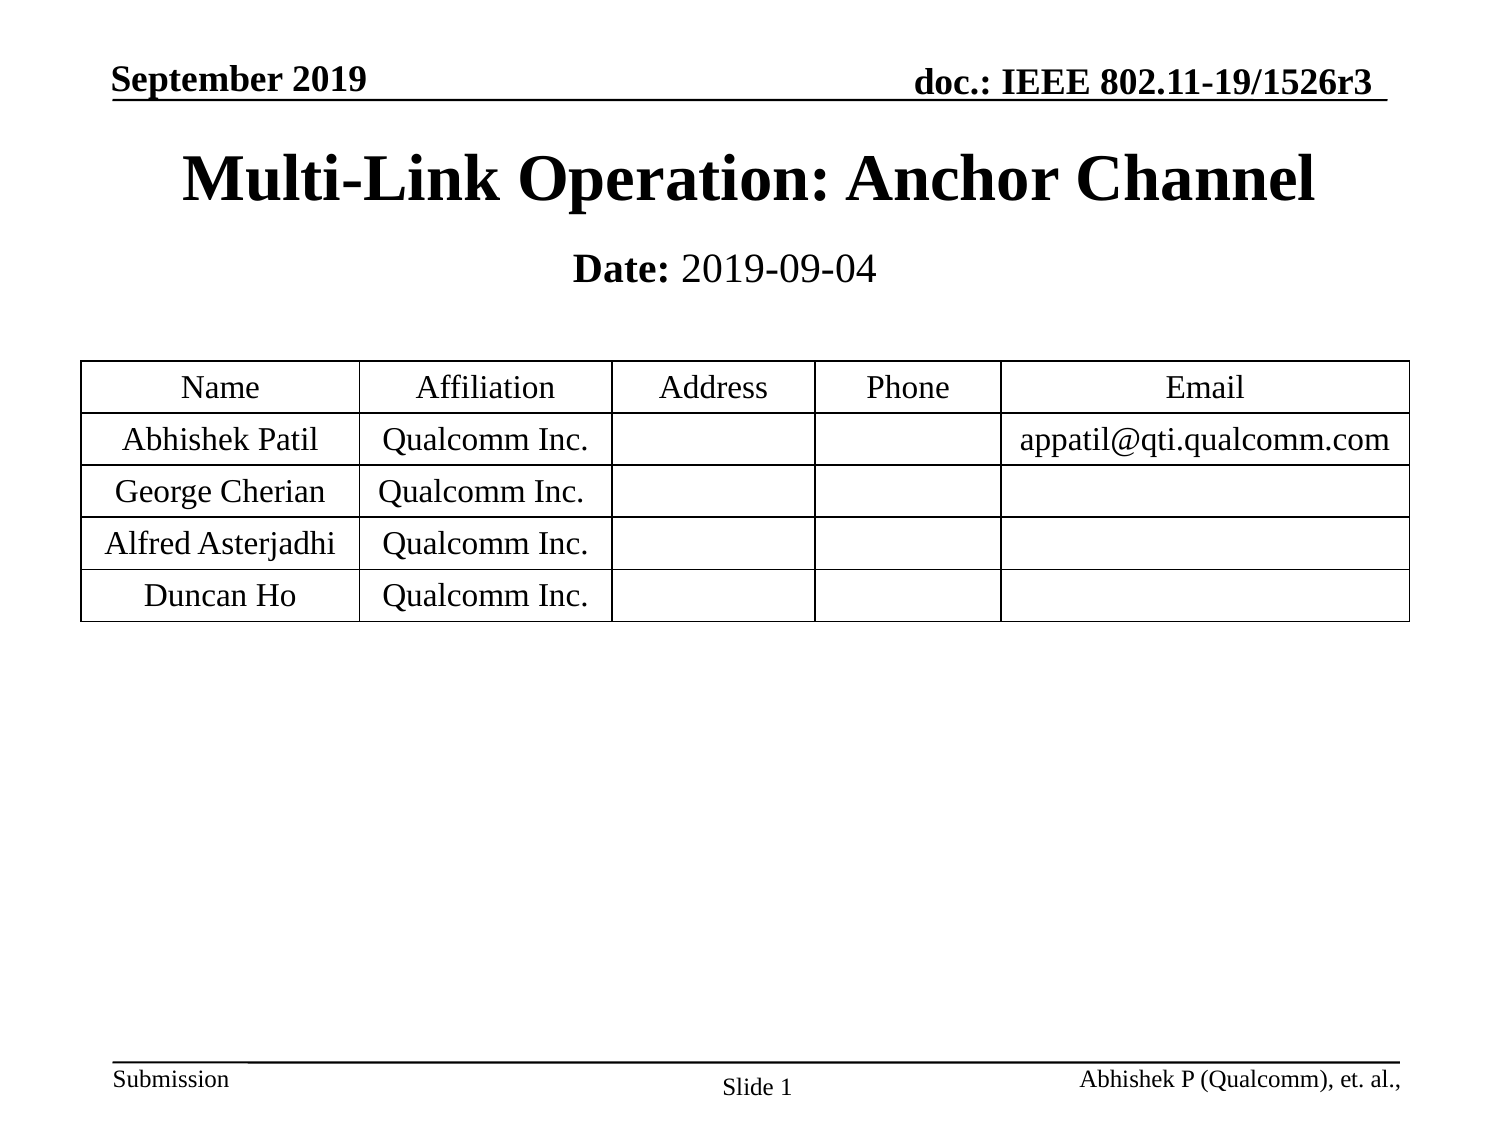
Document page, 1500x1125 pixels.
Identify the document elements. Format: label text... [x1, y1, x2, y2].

slide_number Slide 1 [713, 1069, 802, 1101]
table_header Phone [816, 362, 1000, 412]
footer Abhishek P (Qualcomm), et. al., [949, 1061, 1402, 1093]
table_cell Qualcomm Inc. [360, 518, 611, 569]
text_box Date: 2019-09-04 [87, 233, 1363, 296]
table_cell [816, 414, 1000, 464]
table_cell Abhishek Patil [82, 414, 359, 464]
table_header Name [82, 362, 359, 412]
table_cell Qualcomm Inc. [360, 414, 611, 464]
table_header Address [613, 362, 814, 412]
table_cell [816, 518, 1000, 569]
title Multi-Link Operation: Anchor Channel [112, 100, 1388, 248]
table_cell Alfred Asterjadhi [82, 518, 359, 569]
table_cell [1002, 466, 1409, 516]
table_cell Qualcomm Inc. [360, 570, 611, 621]
table_cell [613, 570, 814, 621]
table_cell [613, 414, 814, 464]
table_cell [816, 570, 1000, 621]
table_header Affiliation [360, 362, 611, 412]
table_cell George Cherian [82, 466, 359, 516]
table_cell Qualcomm Inc. [360, 466, 611, 516]
table_cell [1002, 518, 1409, 569]
table_cell appatil@qti.qualcomm.com [1002, 414, 1409, 464]
table_cell [1002, 570, 1409, 621]
table_cell [613, 518, 814, 569]
table_cell [816, 466, 1000, 516]
table_cell Duncan Ho [82, 570, 359, 621]
table_header Email [1002, 362, 1409, 412]
table_cell [613, 466, 814, 516]
